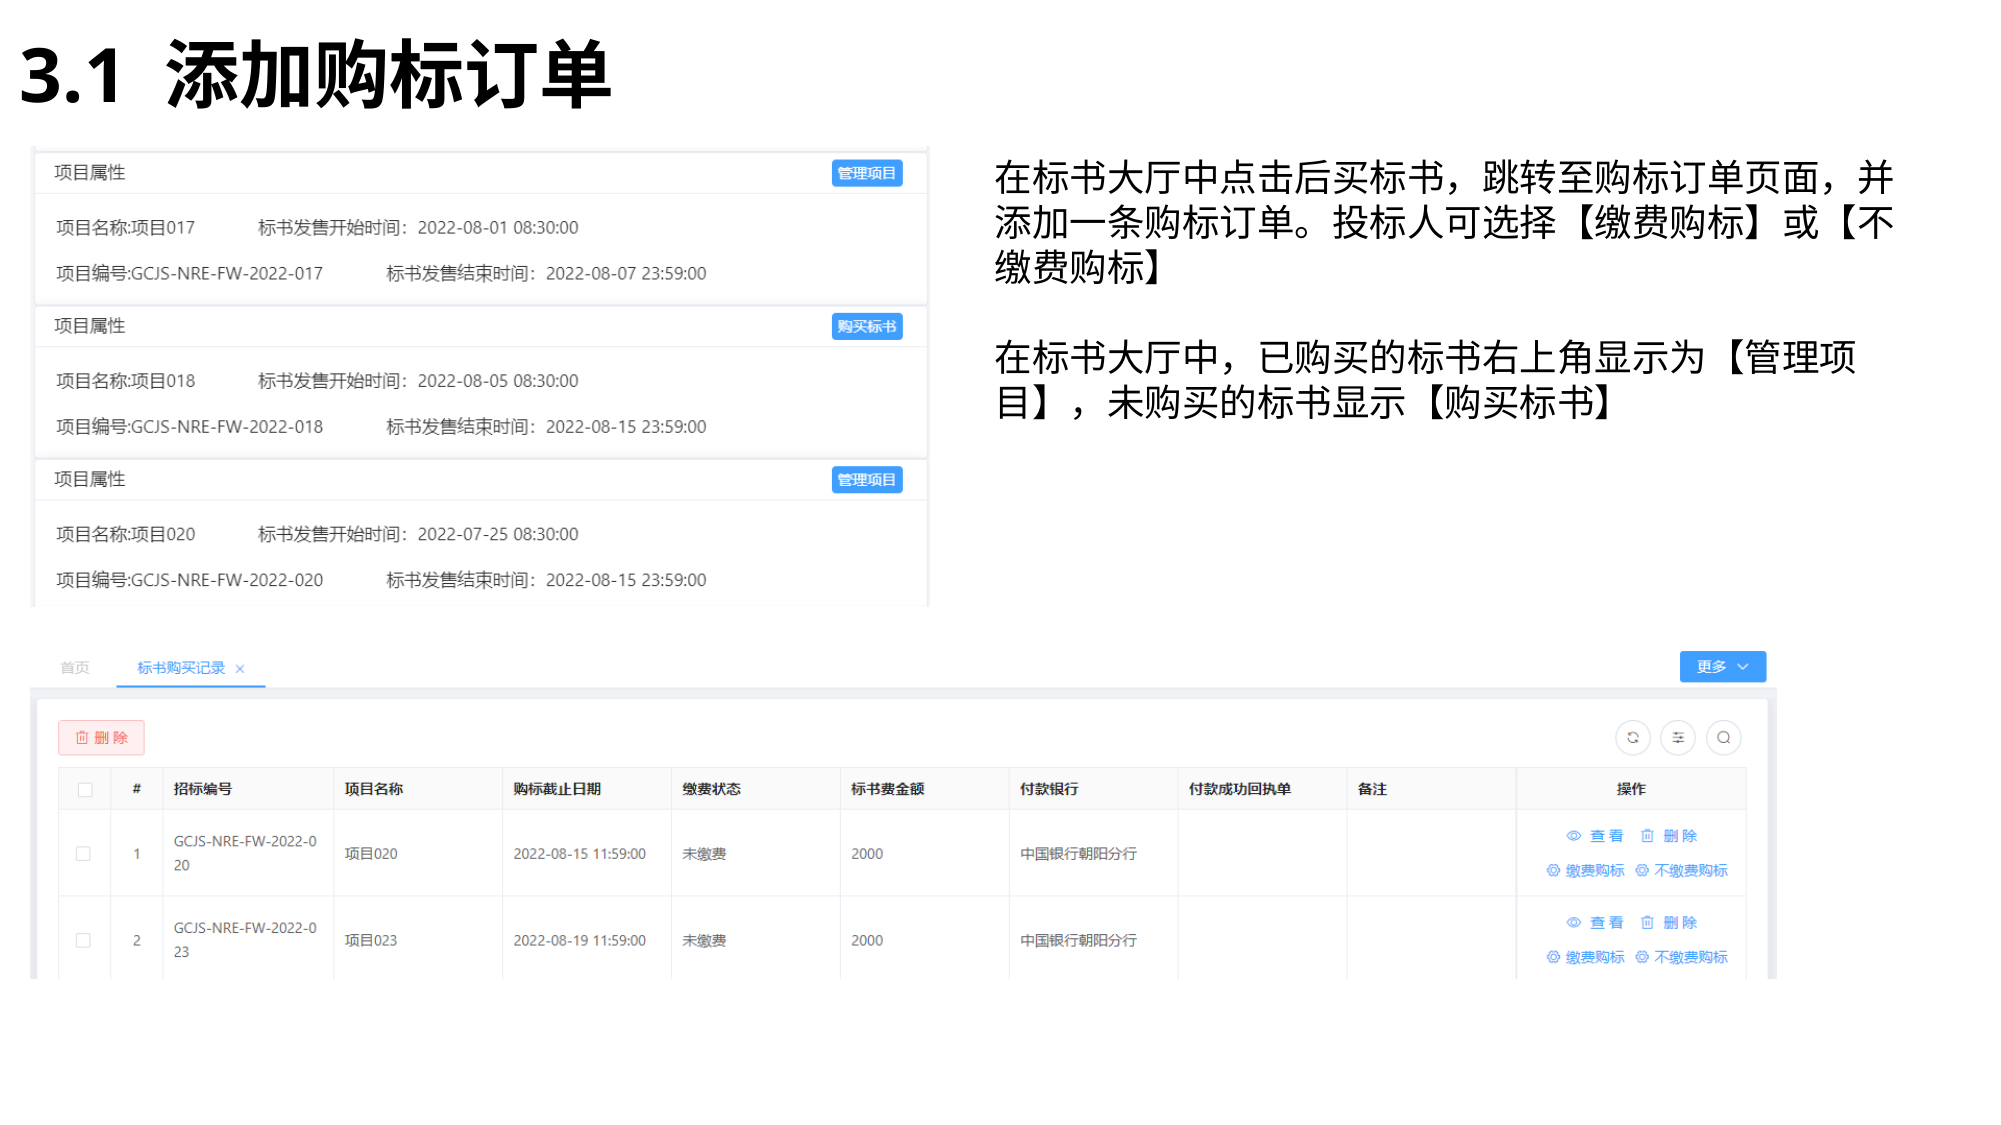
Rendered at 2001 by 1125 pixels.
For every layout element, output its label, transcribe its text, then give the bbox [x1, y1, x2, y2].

picture [30, 146, 930, 607]
text_box 在标书大厅中点击后买标书，跳转至购标订单页面，并添加一条购标订单。投标人可选择【缴费购标】或【不缴费购标】 在标书大厅中，已购买的标书右上角显示为【管理项目】，未购买的标书显示【购买标书】 [979, 146, 1912, 596]
picture [30, 650, 1777, 979]
text_box 3.1 添加购标订单 [4, 20, 630, 126]
